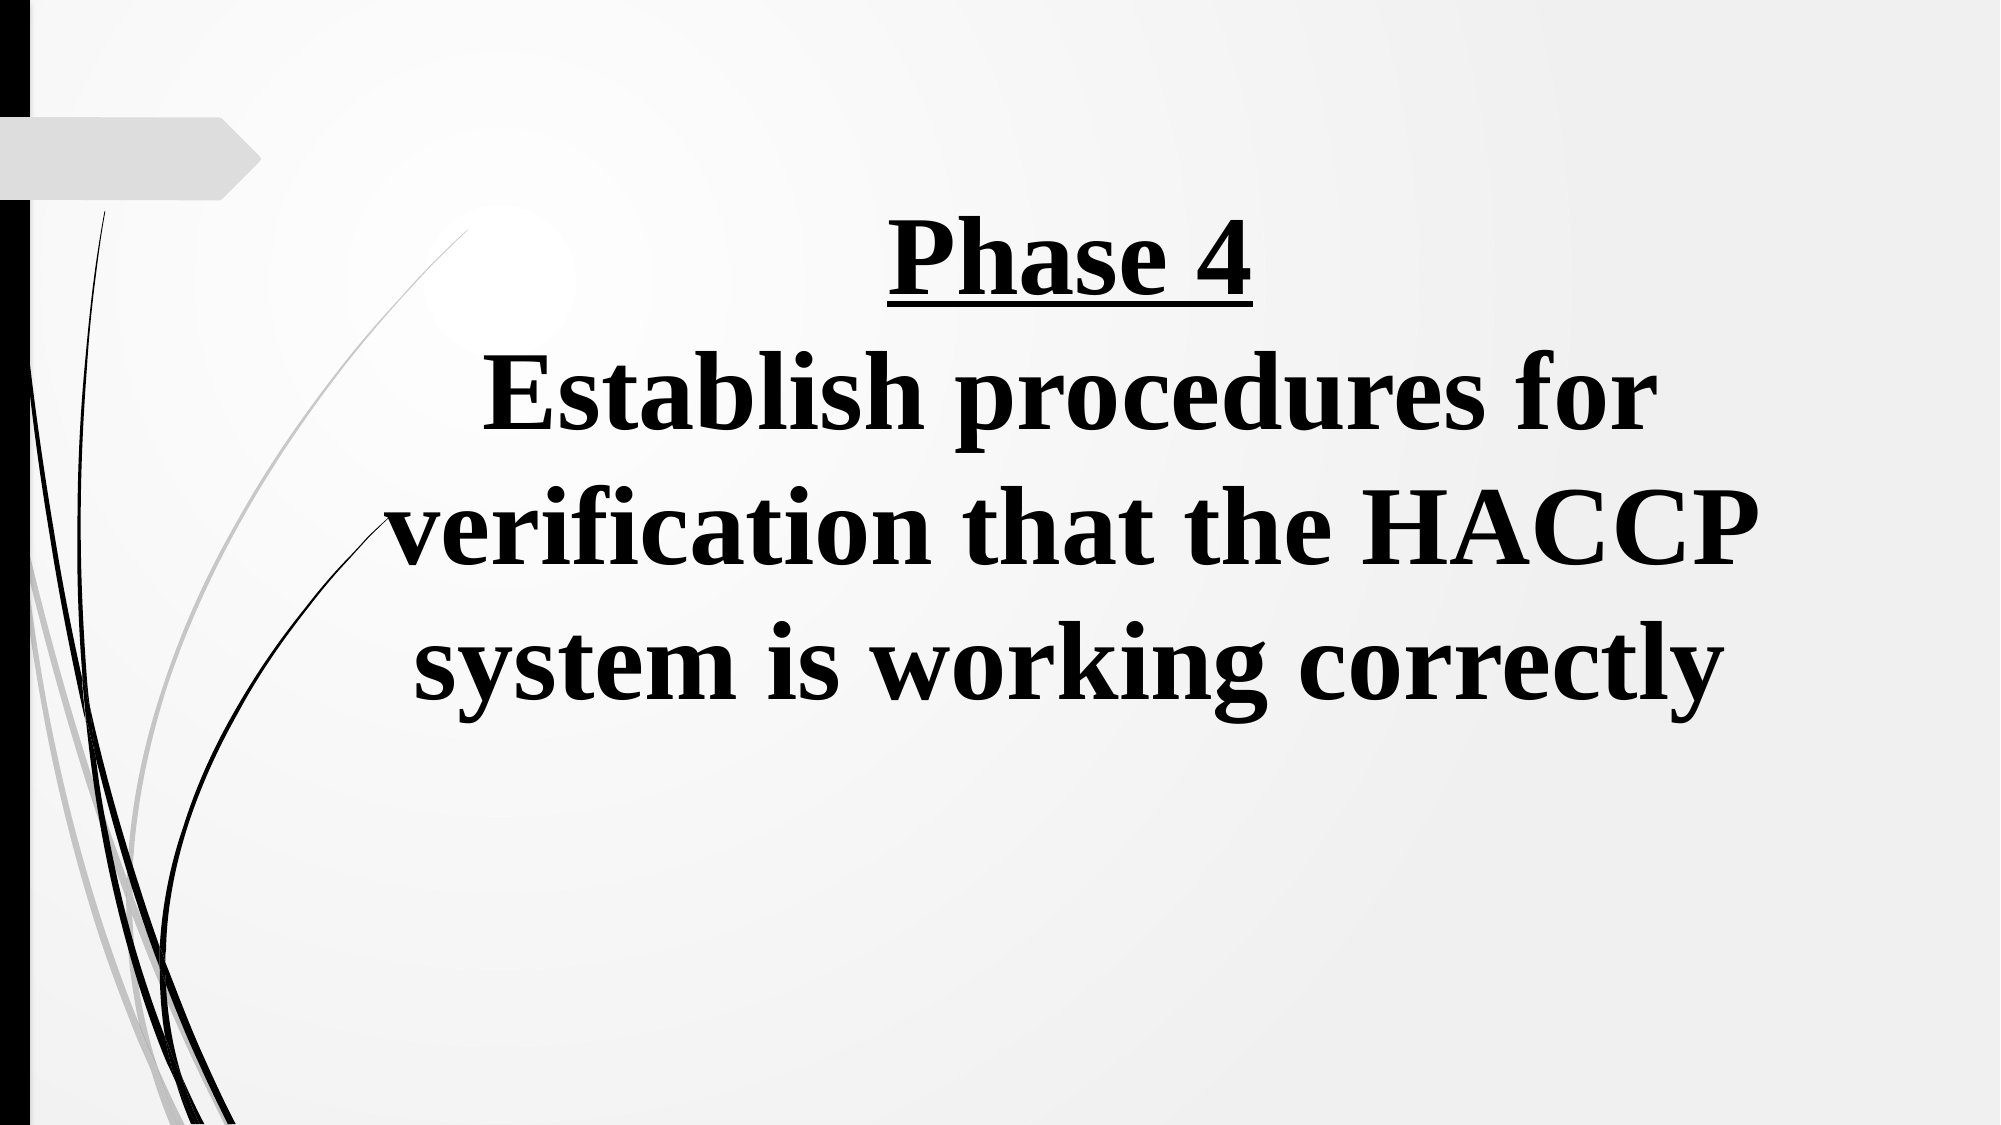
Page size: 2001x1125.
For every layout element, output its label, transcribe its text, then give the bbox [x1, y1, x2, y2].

title Phase 4 Establish procedures for verification that the HACCP system is working correctly [339, 174, 1802, 926]
